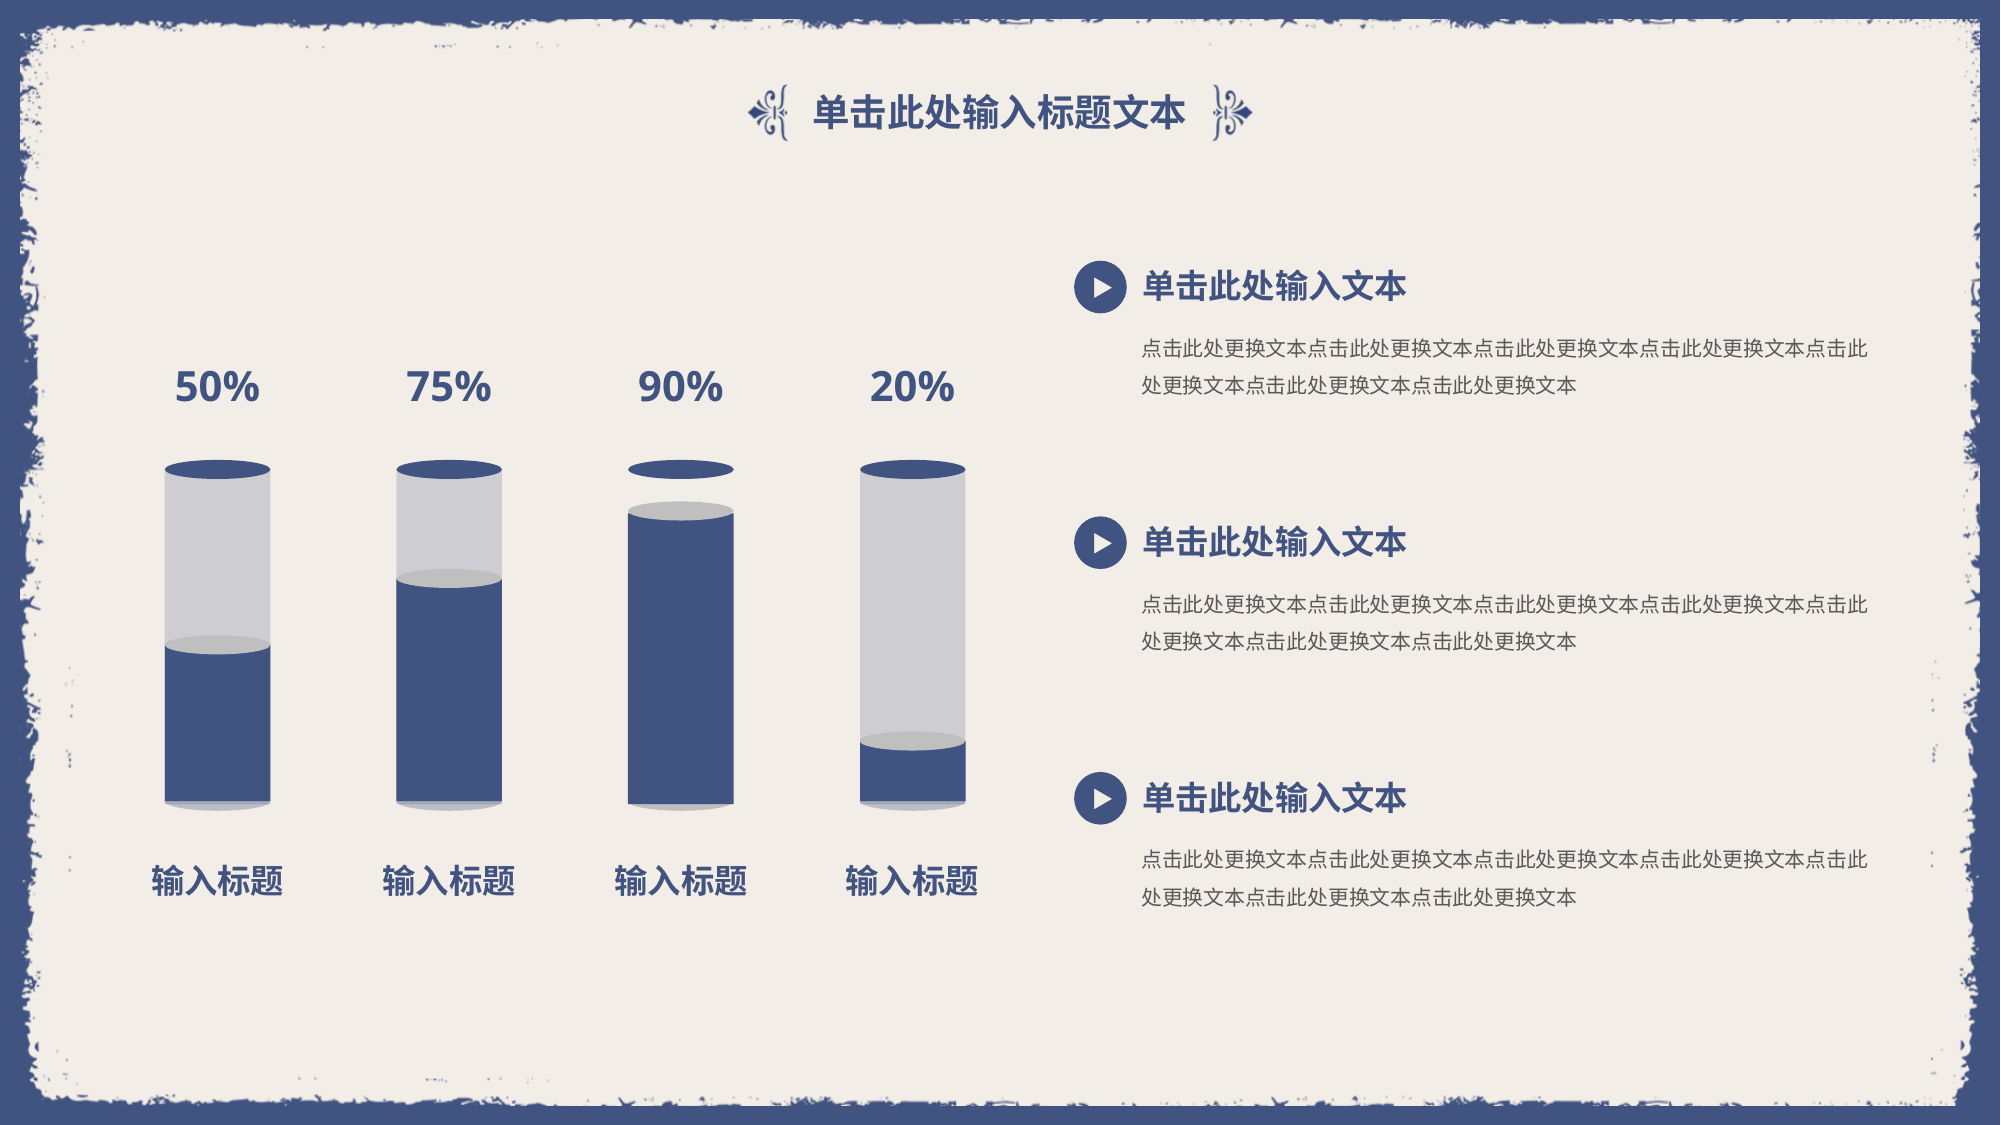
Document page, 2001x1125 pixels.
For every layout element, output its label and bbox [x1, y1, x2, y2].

text_box [396, 459, 503, 811]
picture [1204, 93, 1262, 134]
picture [738, 93, 796, 134]
text_box [164, 459, 271, 811]
text_box [627, 459, 734, 811]
text_box [0, 6, 2000, 1119]
text_box [859, 459, 966, 811]
